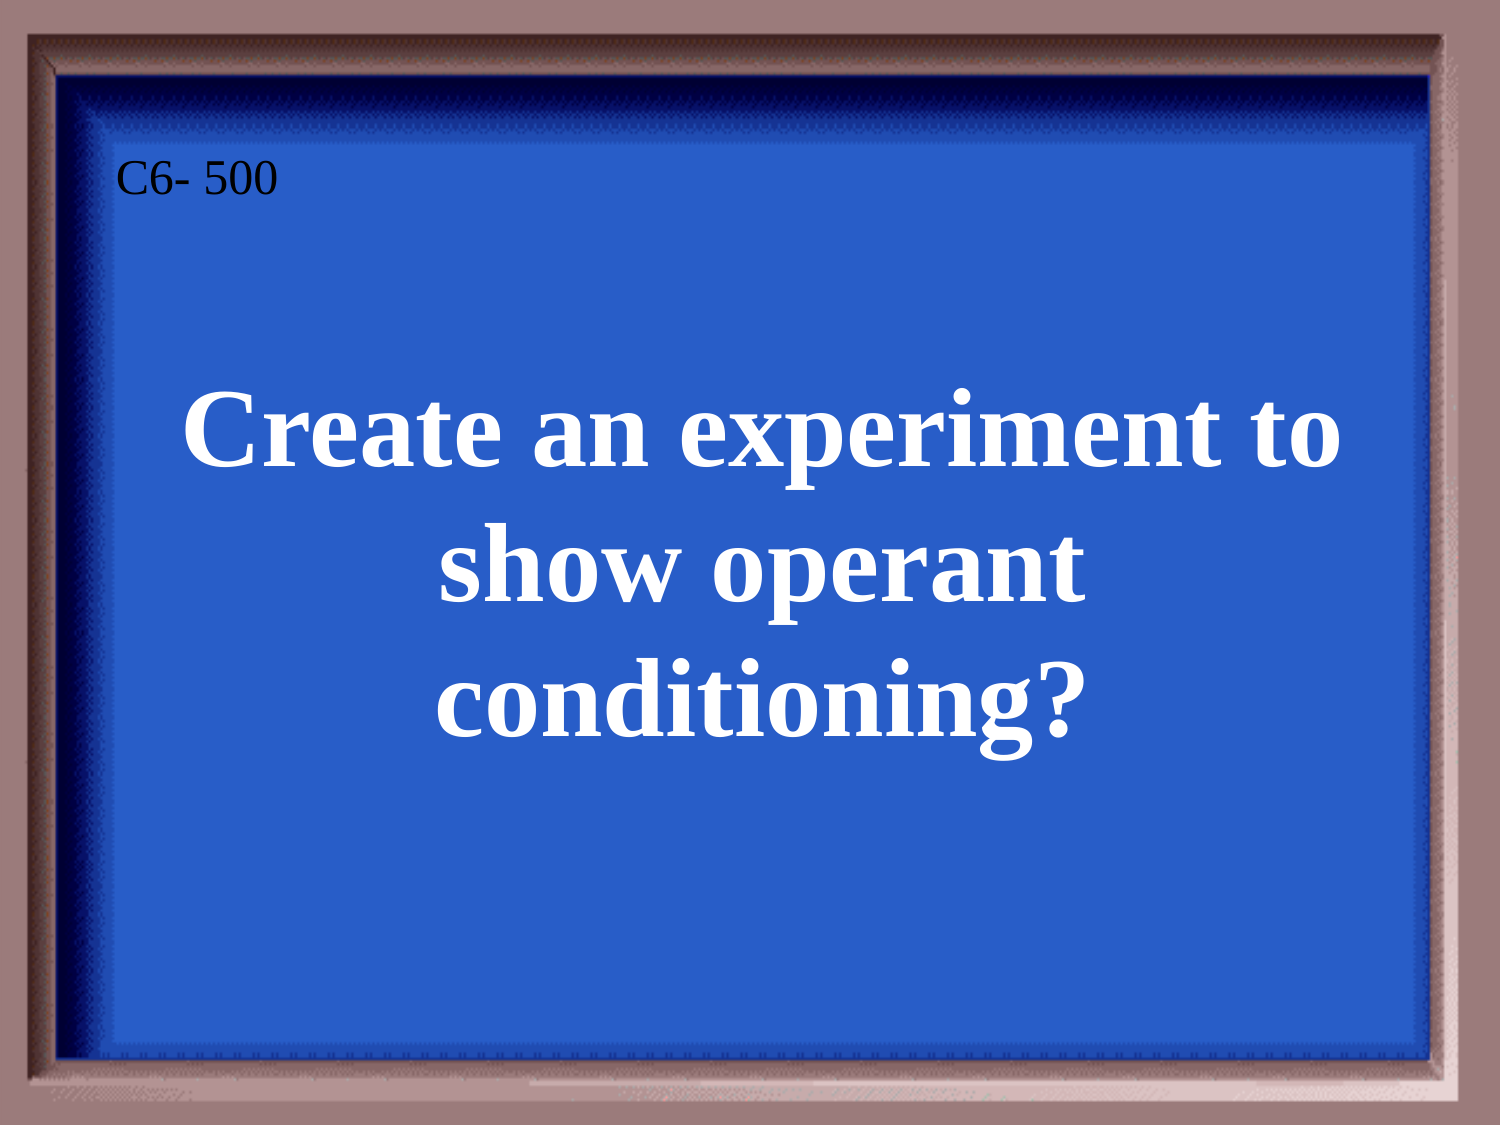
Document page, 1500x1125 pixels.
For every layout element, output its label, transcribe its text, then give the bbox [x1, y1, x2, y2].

picture [0, 0, 1500, 1125]
title Create an experiment to show operant conditioning? [125, 462, 1400, 650]
text_box C6- 500 [100, 137, 294, 213]
